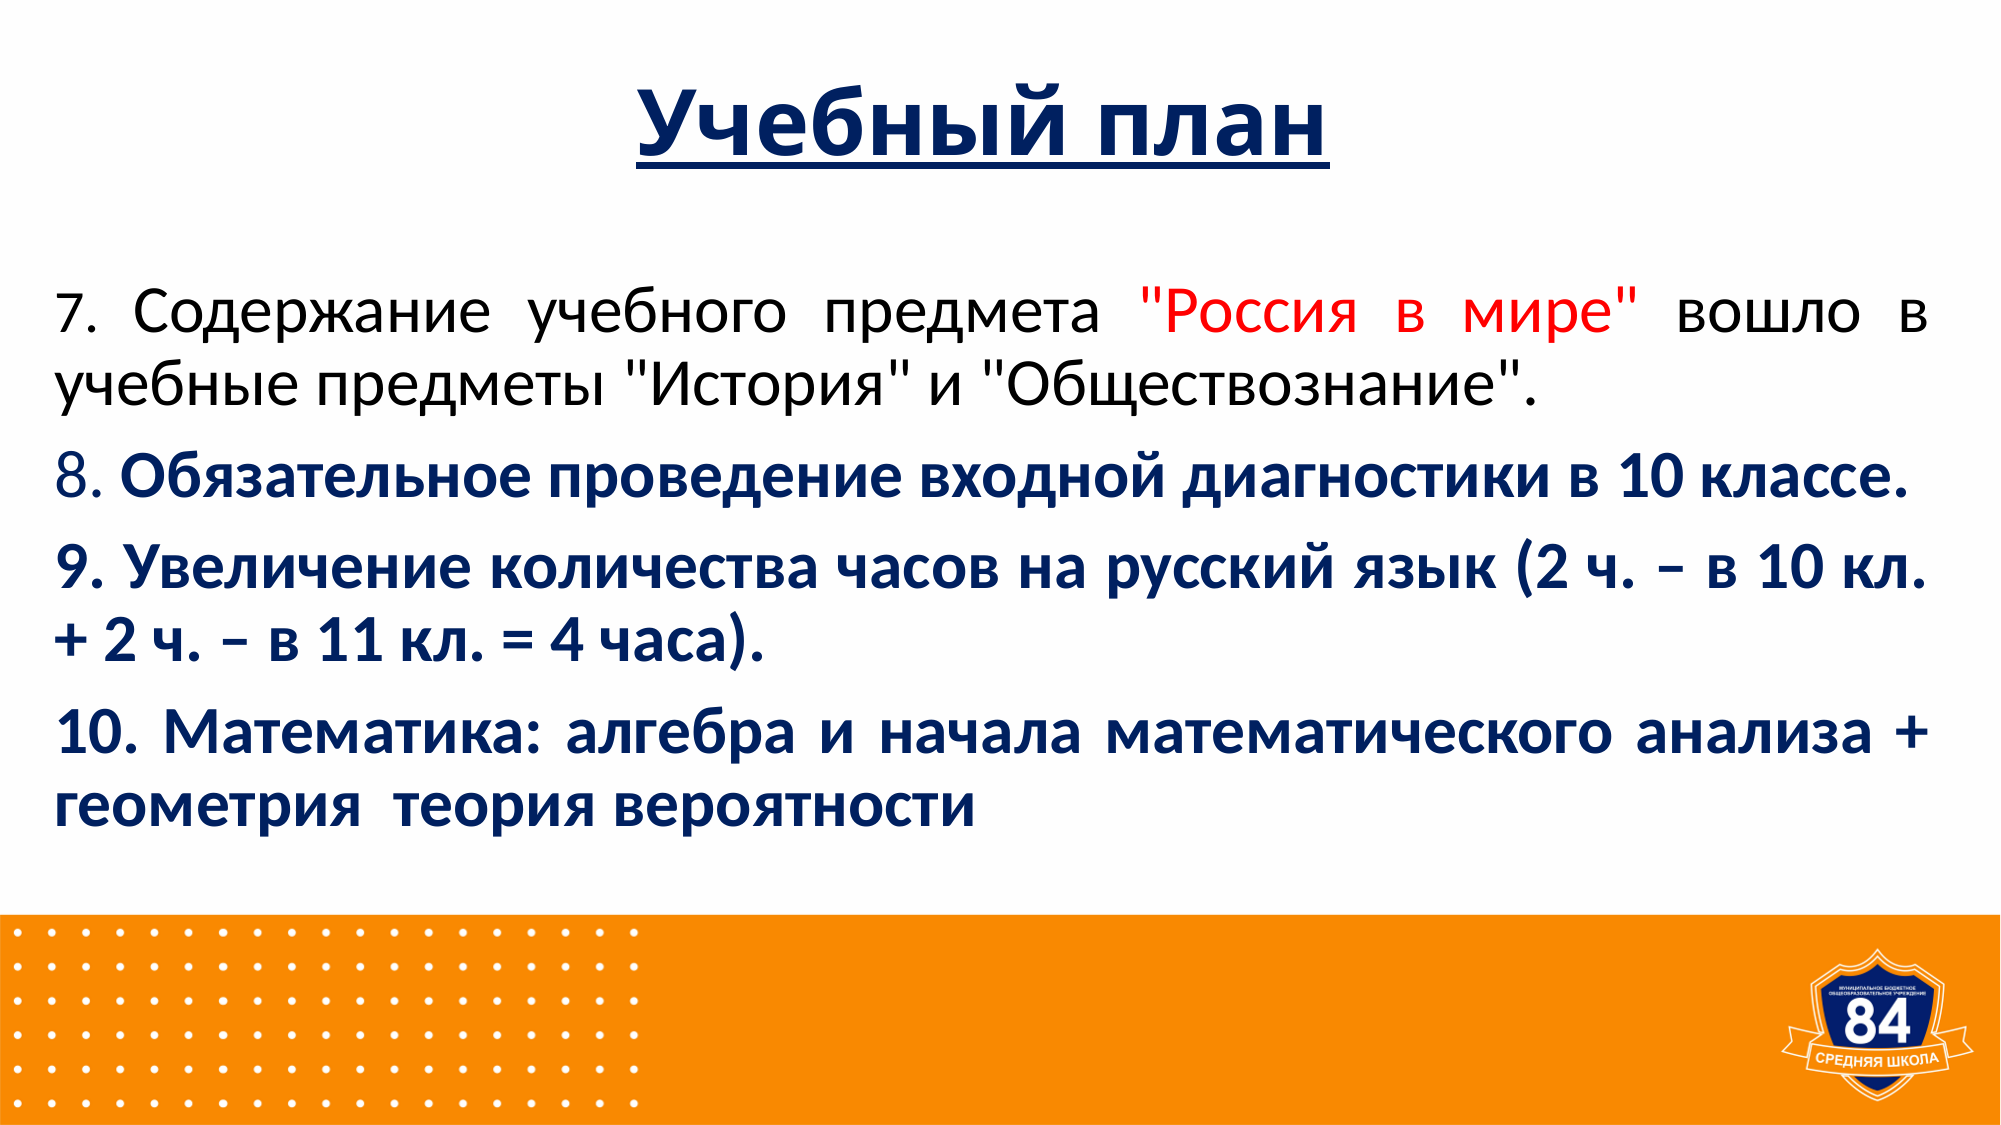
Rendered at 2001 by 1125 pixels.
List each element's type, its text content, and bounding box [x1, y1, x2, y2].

picture [0, 0, 2001, 1125]
title Учебный план [39, 30, 1927, 220]
list 7. Содержание учебного предмета "Россия в мире" вошло в учебные предметы "История" и "Обществознание". 8. Обязательное проведение входной диагностики в 10 классе. 9. Увеличение количества часов на русский язык (2 ч. – в 10 кл. + 2 ч. – в 11 кл. = 4 часа). 10. Математика: алгебра и начала математического анализа + геометрия теория вероятности [39, 267, 1945, 918]
